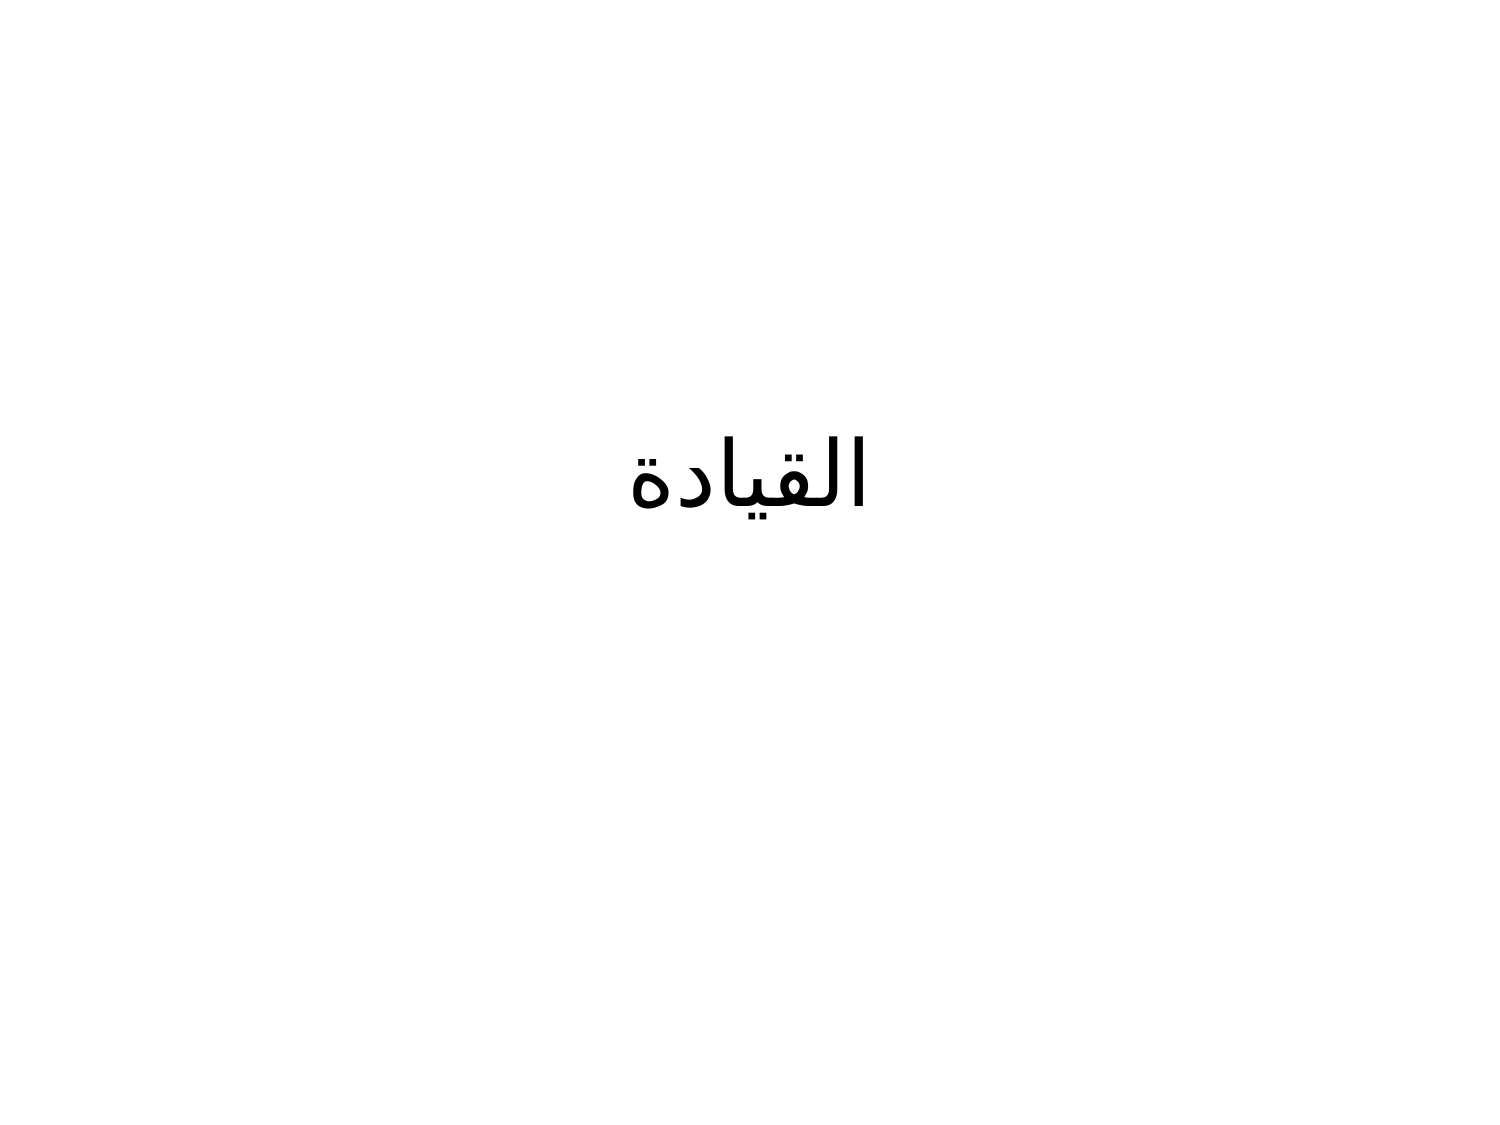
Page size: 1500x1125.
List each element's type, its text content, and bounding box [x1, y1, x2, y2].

title القيادة [112, 349, 1388, 591]
